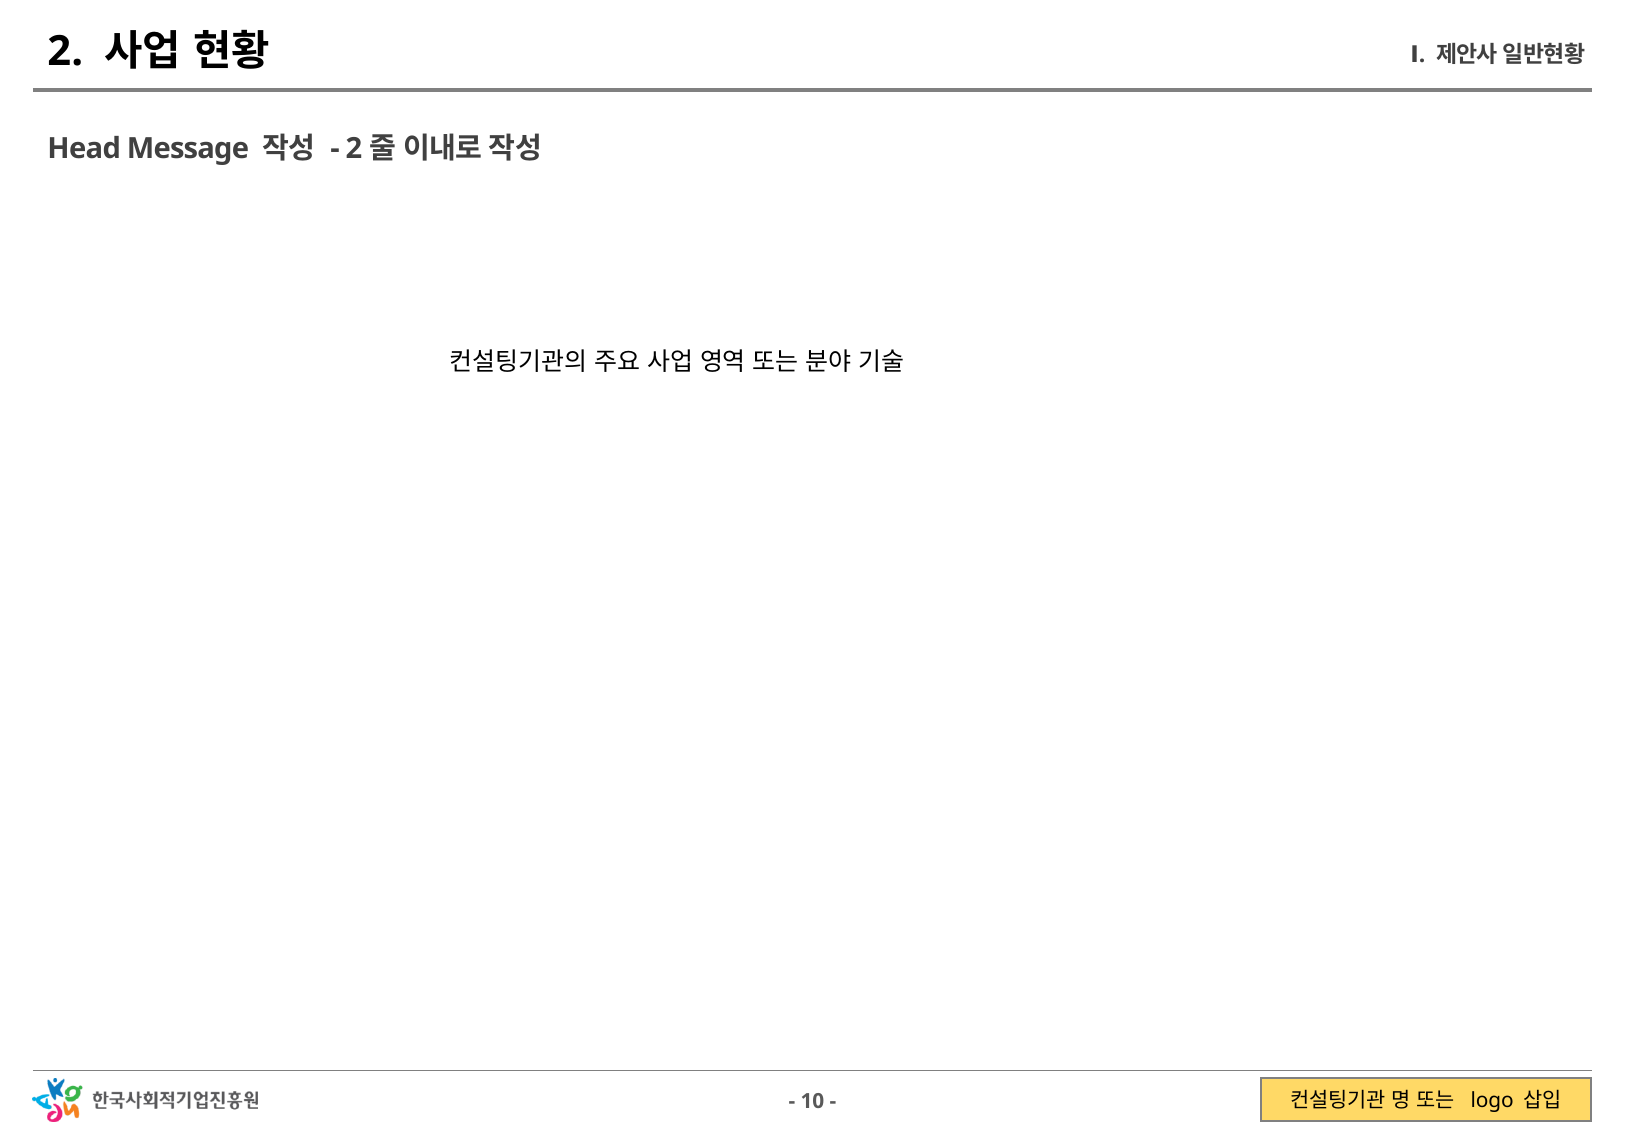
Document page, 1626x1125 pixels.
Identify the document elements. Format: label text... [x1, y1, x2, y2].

text_box 2. 사업 현황 [32, 16, 1061, 81]
text_box 컨설팅기관의 주요 사업 영역 또는 분야 기술 [434, 338, 1215, 383]
text_box Ⅰ. 제안사 일반현황 [1363, 35, 1601, 76]
text_box Head Message 작성 - 2줄 이내로 작성 [32, 113, 1593, 173]
picture [32, 1078, 258, 1122]
